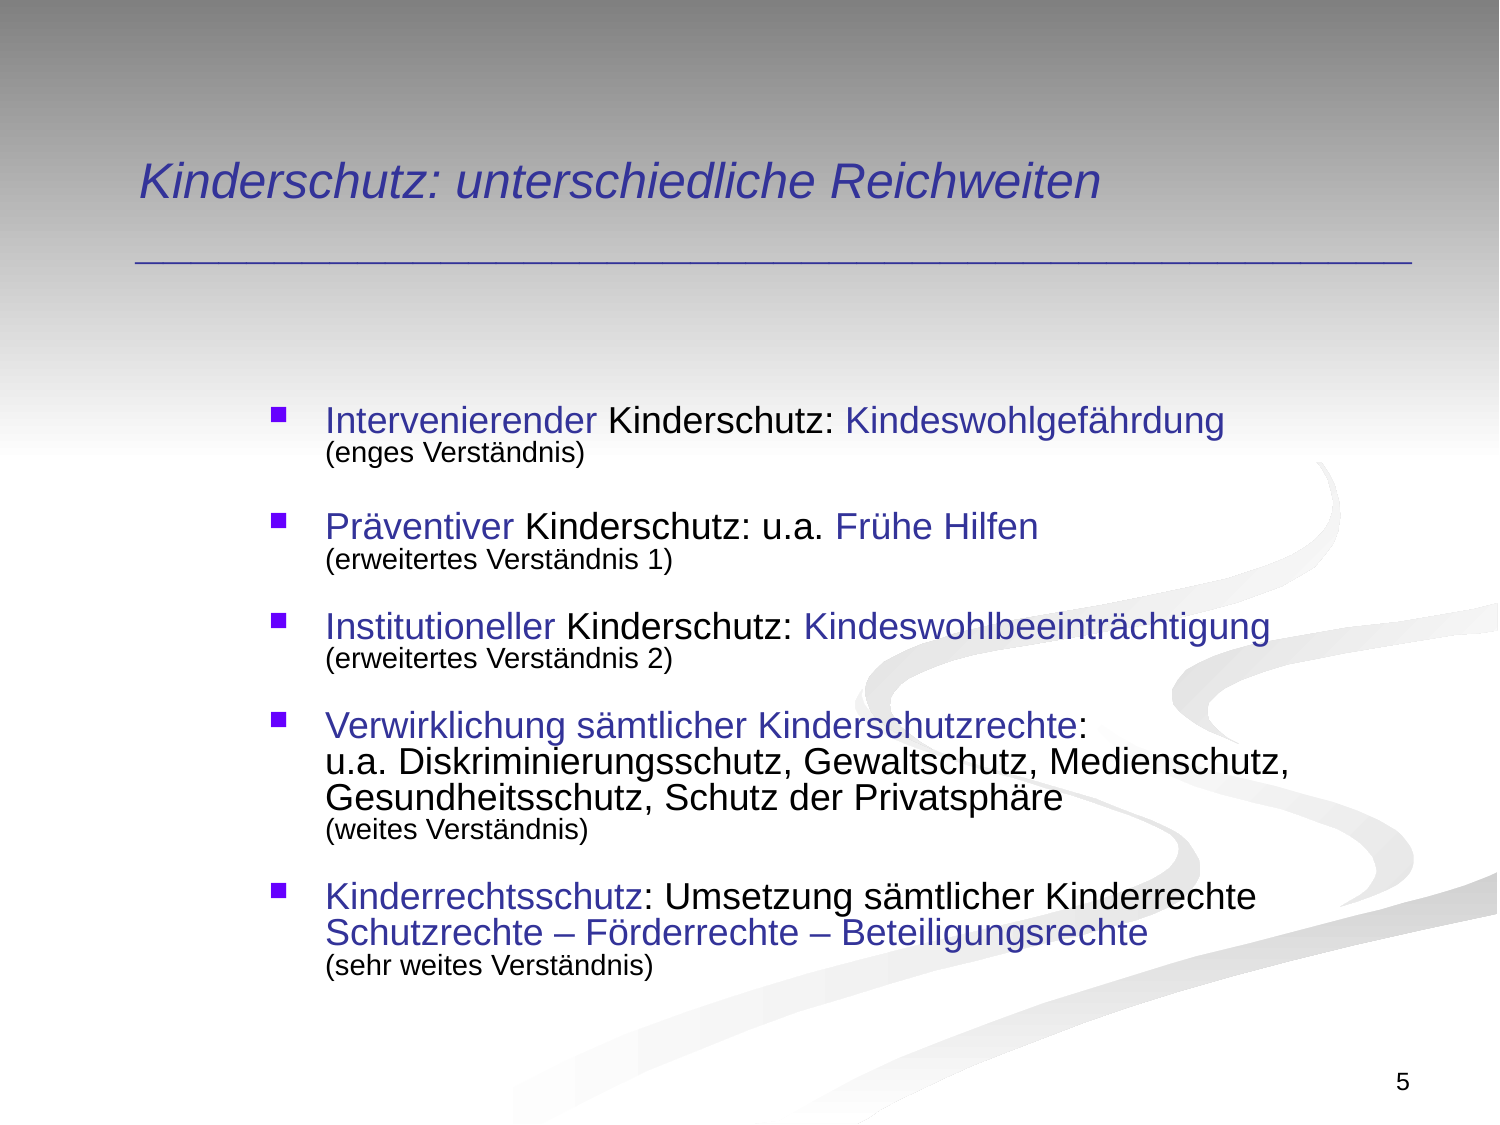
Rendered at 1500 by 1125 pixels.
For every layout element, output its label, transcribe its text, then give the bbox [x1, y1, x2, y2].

title Kinderschutz: unterschiedliche Reichweiten ______________________________________________ [123, 113, 1500, 303]
slide_number 5 [1074, 1025, 1425, 1104]
list Intervenierender Kinderschutz: Kindeswohlgefährdung (enges Verständnis) Präventiver Kinderschutz: u.a. Frühe Hilfen (erweitertes Verständnis 1) Institutioneller Kinderschutz: Kindeswohlbeeinträchtigung (erweitertes Verständnis 2) Verwirklichung sämtlicher Kinderschutzrechte: u.a. Diskriminierungsschutz, Gewaltschutz, Medienschutz, Gesundheitsschutz, Schutz der Privatsphäre (weites Verständnis) Kinderrechtsschutz: Umsetzung sämtlicher Kinderrechte Schutzrechte – Förderrechte – Beteiligungsrechte (sehr weites Verständnis) [253, 397, 1353, 1083]
